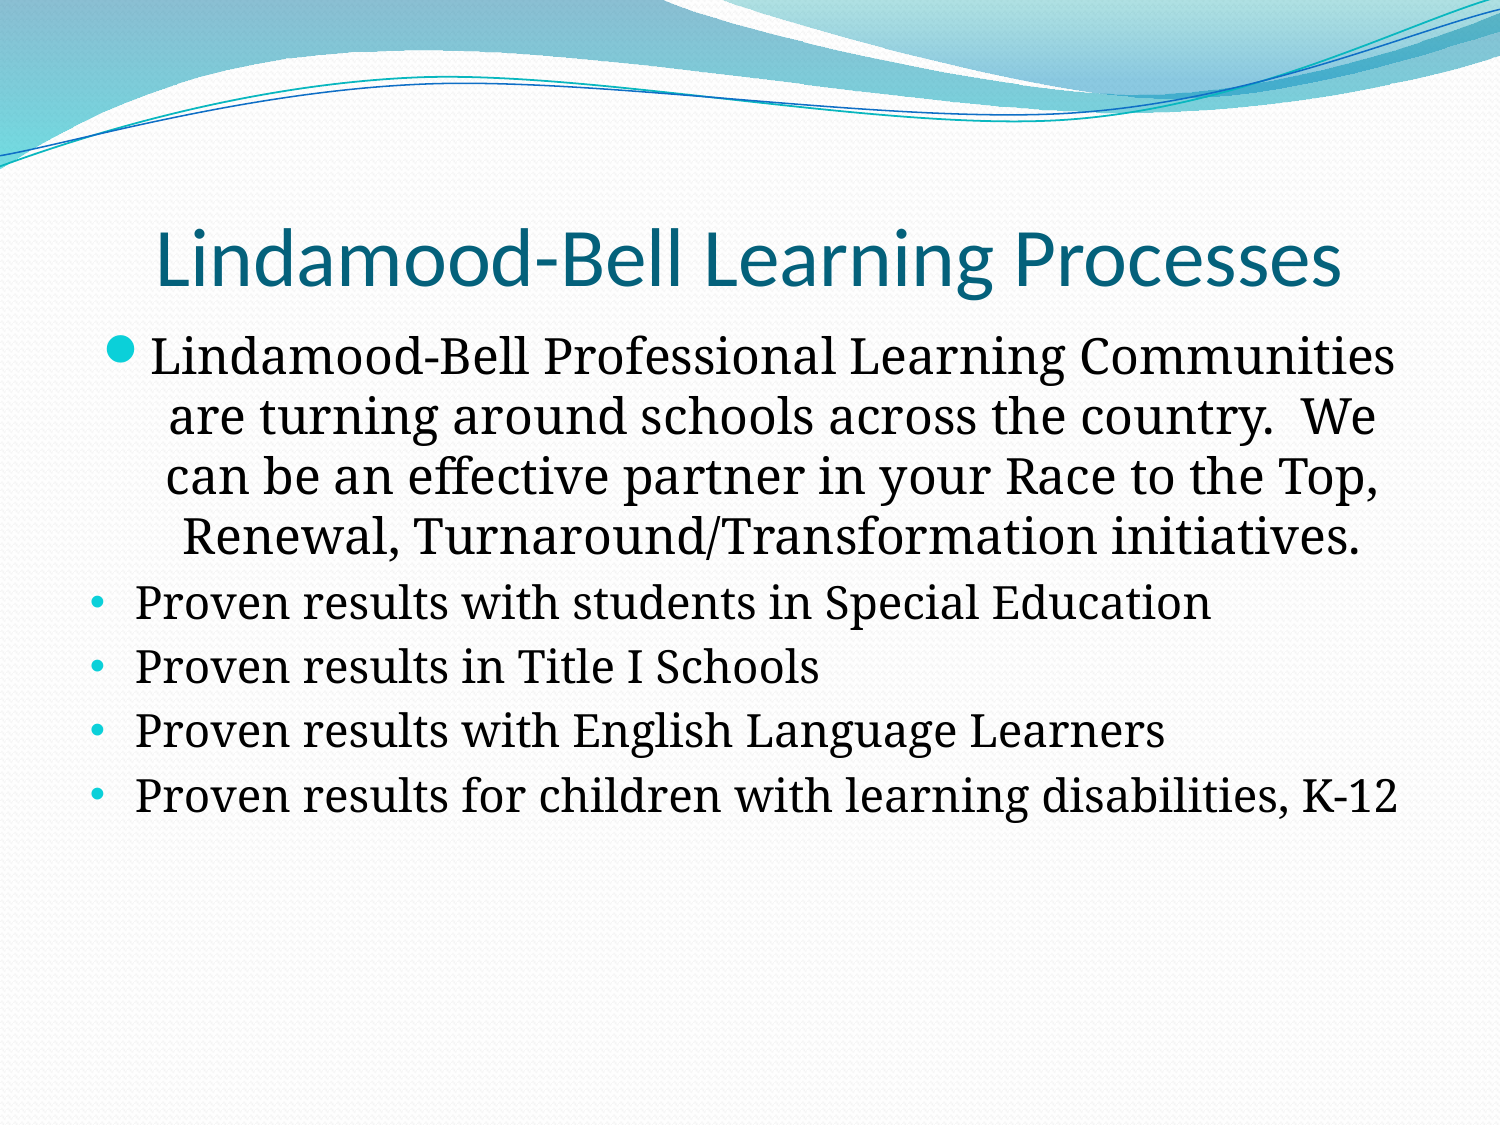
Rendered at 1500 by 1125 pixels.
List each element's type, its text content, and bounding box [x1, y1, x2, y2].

list Lindamood-Bell Professional Learning Communities are turning around schools across the country. We can be an effective partner in your Race to the Top, Renewal, Turnaround/Transformation initiatives. Proven results with students in Special Education Proven results in Title I Schools Proven results with English Language Learners Proven results for children with learning disabilities, K-12 [75, 317, 1425, 1038]
title Lindamood-Bell Learning Processes [75, 115, 1425, 303]
